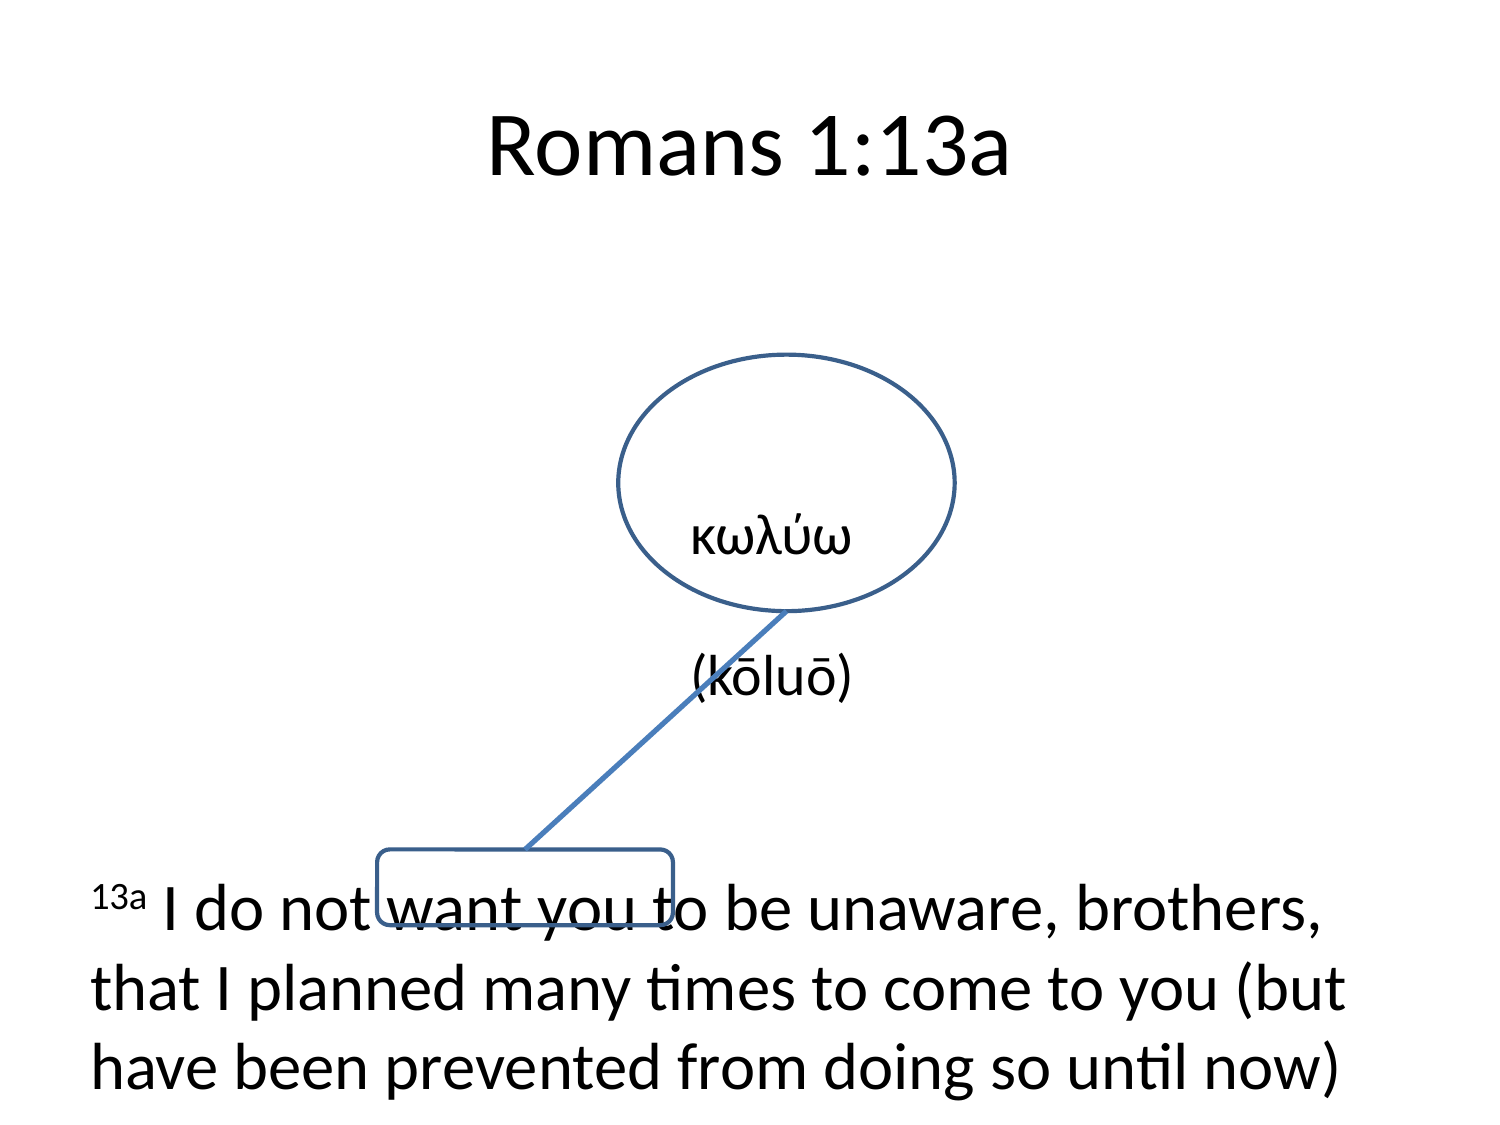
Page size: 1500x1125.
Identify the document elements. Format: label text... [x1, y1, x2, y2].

title Romans 1:13a [75, 45, 1425, 233]
text_box [616, 352, 957, 614]
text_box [524, 610, 787, 850]
text_box [374, 847, 676, 928]
list κωλύω (kōluō) 13a I do not want you to be unaware, brothers, that I planned many times to come to you (but have been prevented from doing so until now) [75, 262, 1425, 1005]
